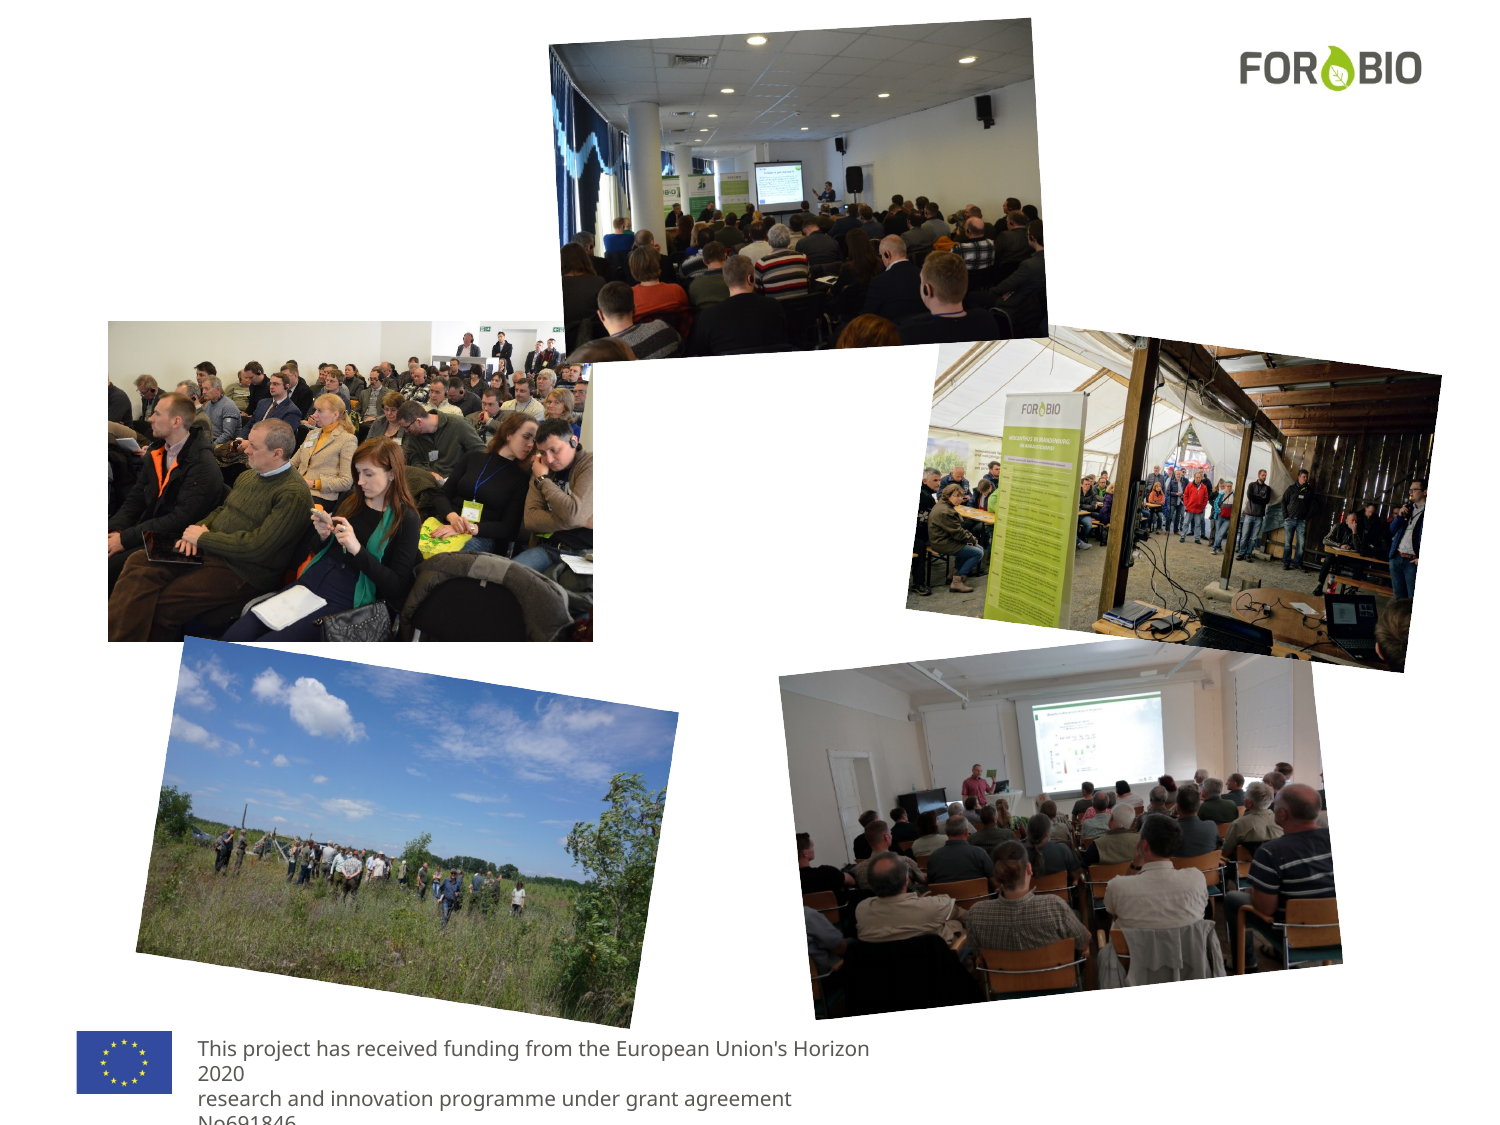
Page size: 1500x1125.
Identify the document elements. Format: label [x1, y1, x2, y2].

picture [1187, 23, 1473, 114]
picture [549, 45, 556, 158]
picture [827, 18, 1031, 30]
picture [76, 1031, 172, 1094]
picture [779, 190, 1441, 1020]
picture [108, 320, 788, 1028]
list [556, 30, 1040, 351]
